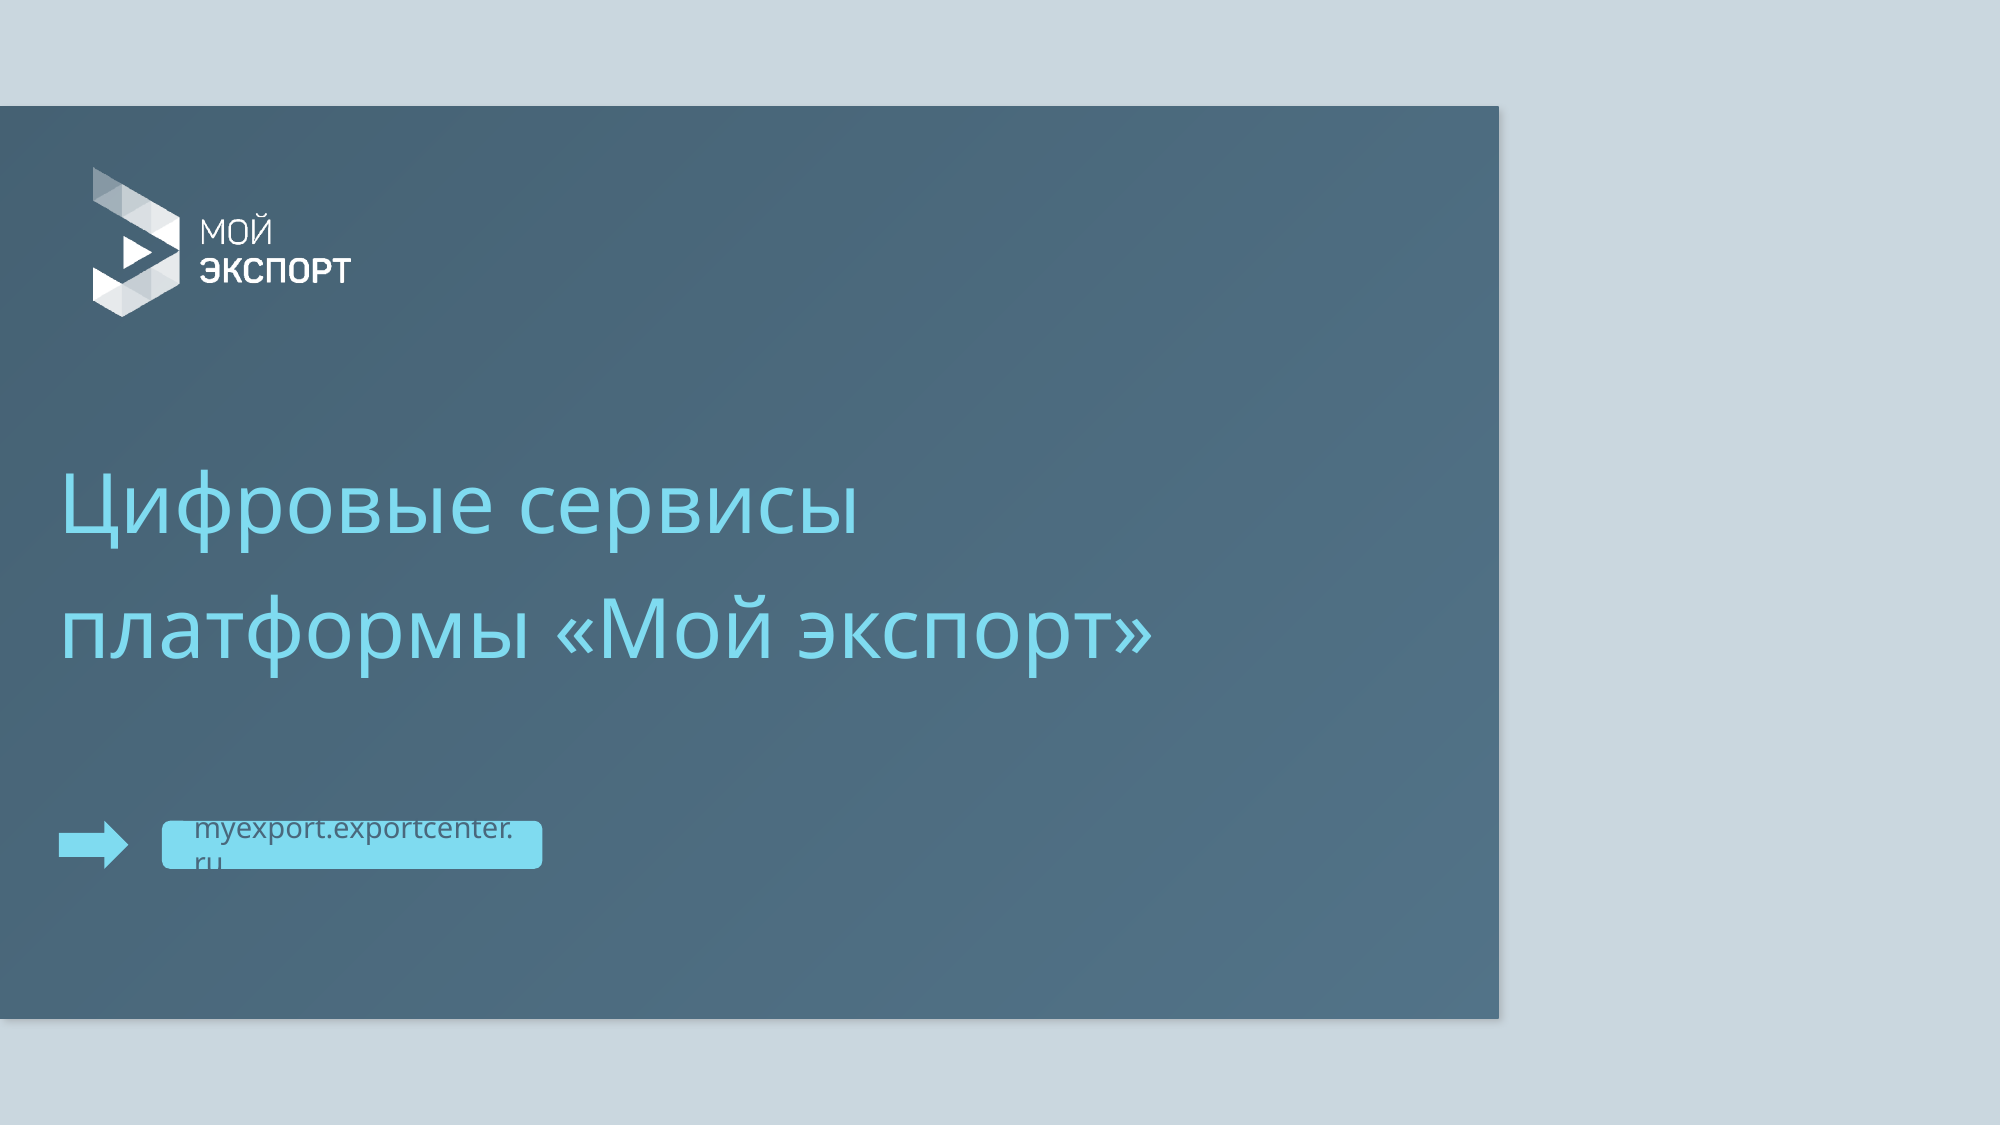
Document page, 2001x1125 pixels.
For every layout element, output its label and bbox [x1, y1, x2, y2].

text_box [0, 106, 1499, 1019]
